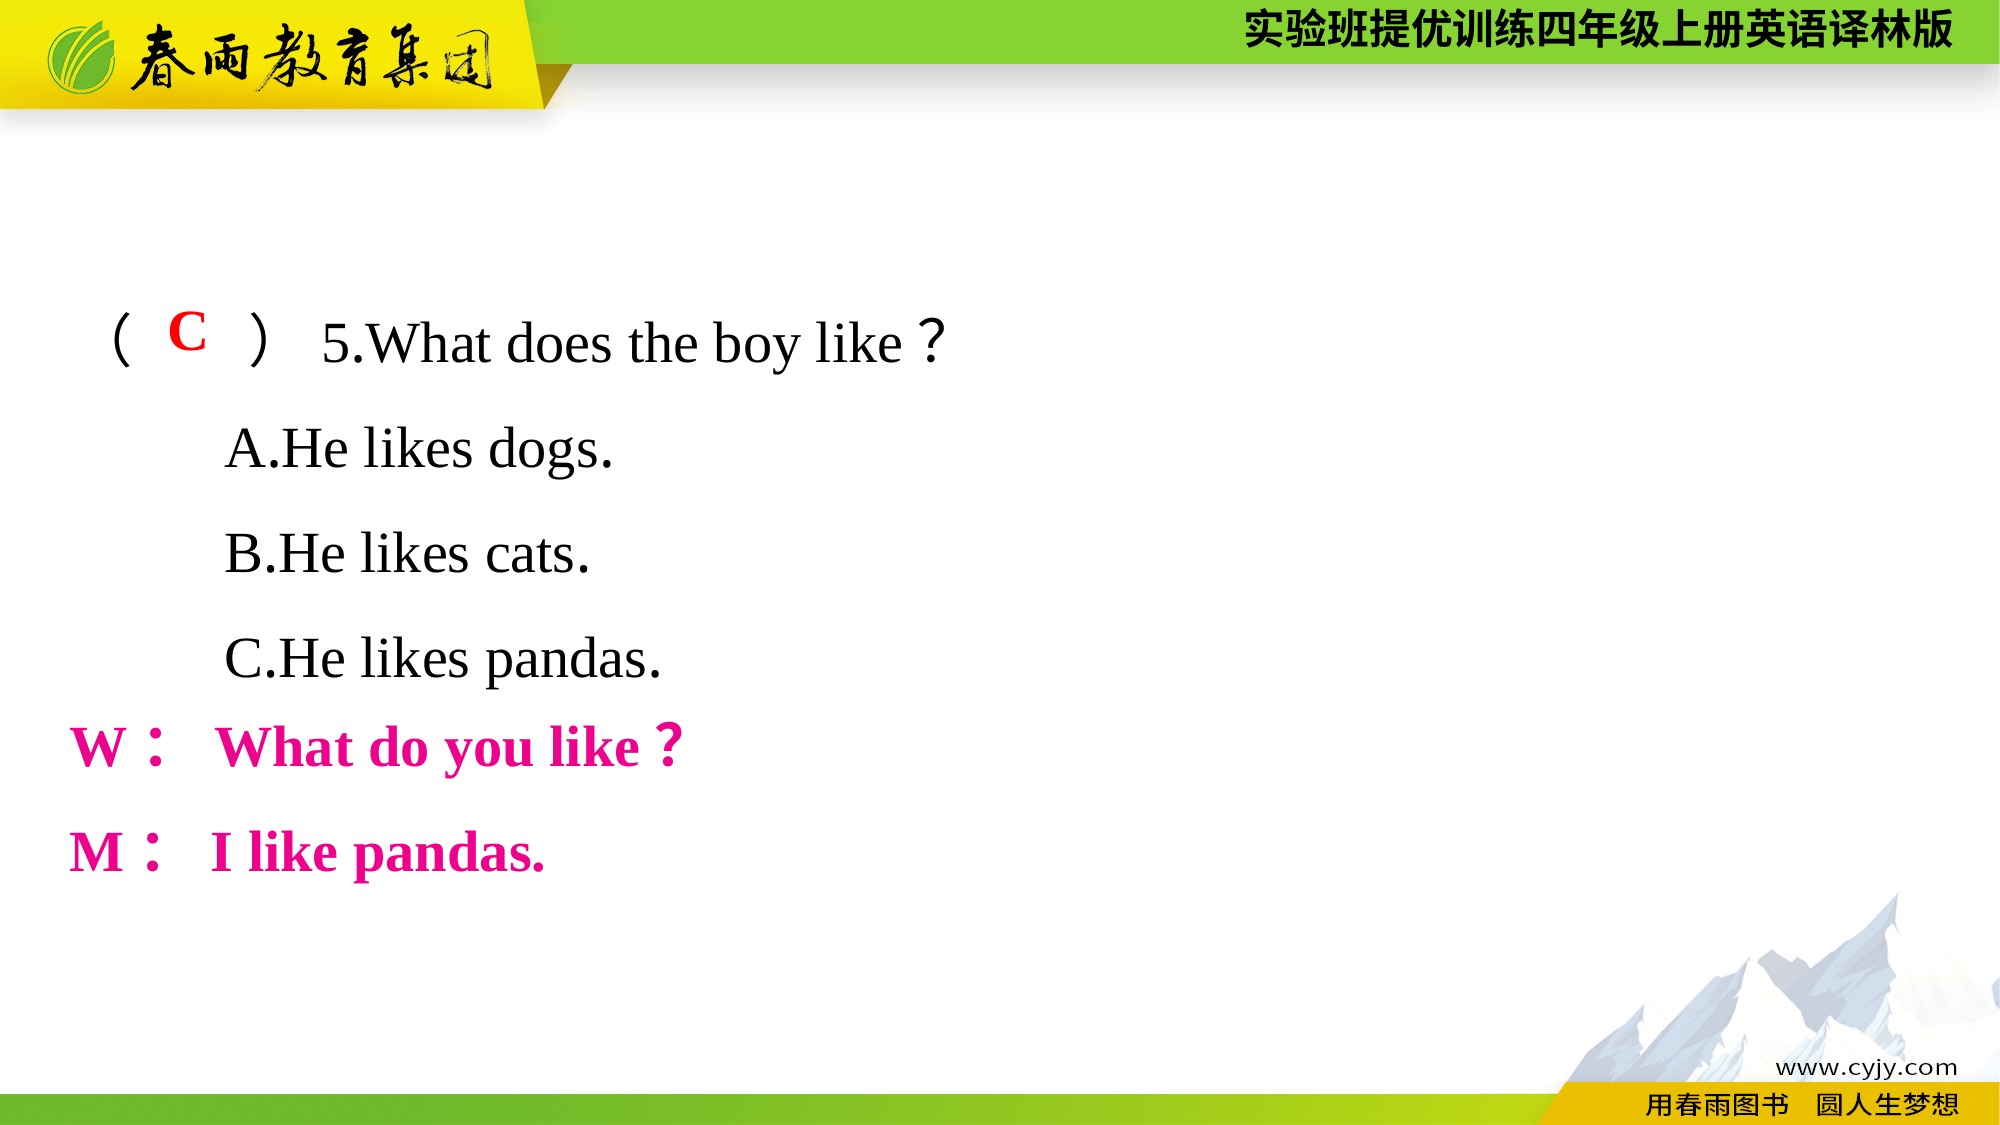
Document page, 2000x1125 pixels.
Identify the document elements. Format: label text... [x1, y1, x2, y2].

text_box C [152, 285, 225, 370]
text_box W：What do you like？ M：I like pandas. [54, 665, 1055, 891]
picture [0, 0, 2000, 1125]
list （ ）5.What does the boy like？ A.He likes dogs. B.He likes cats. C.He likes pandas. [59, 261, 1944, 701]
